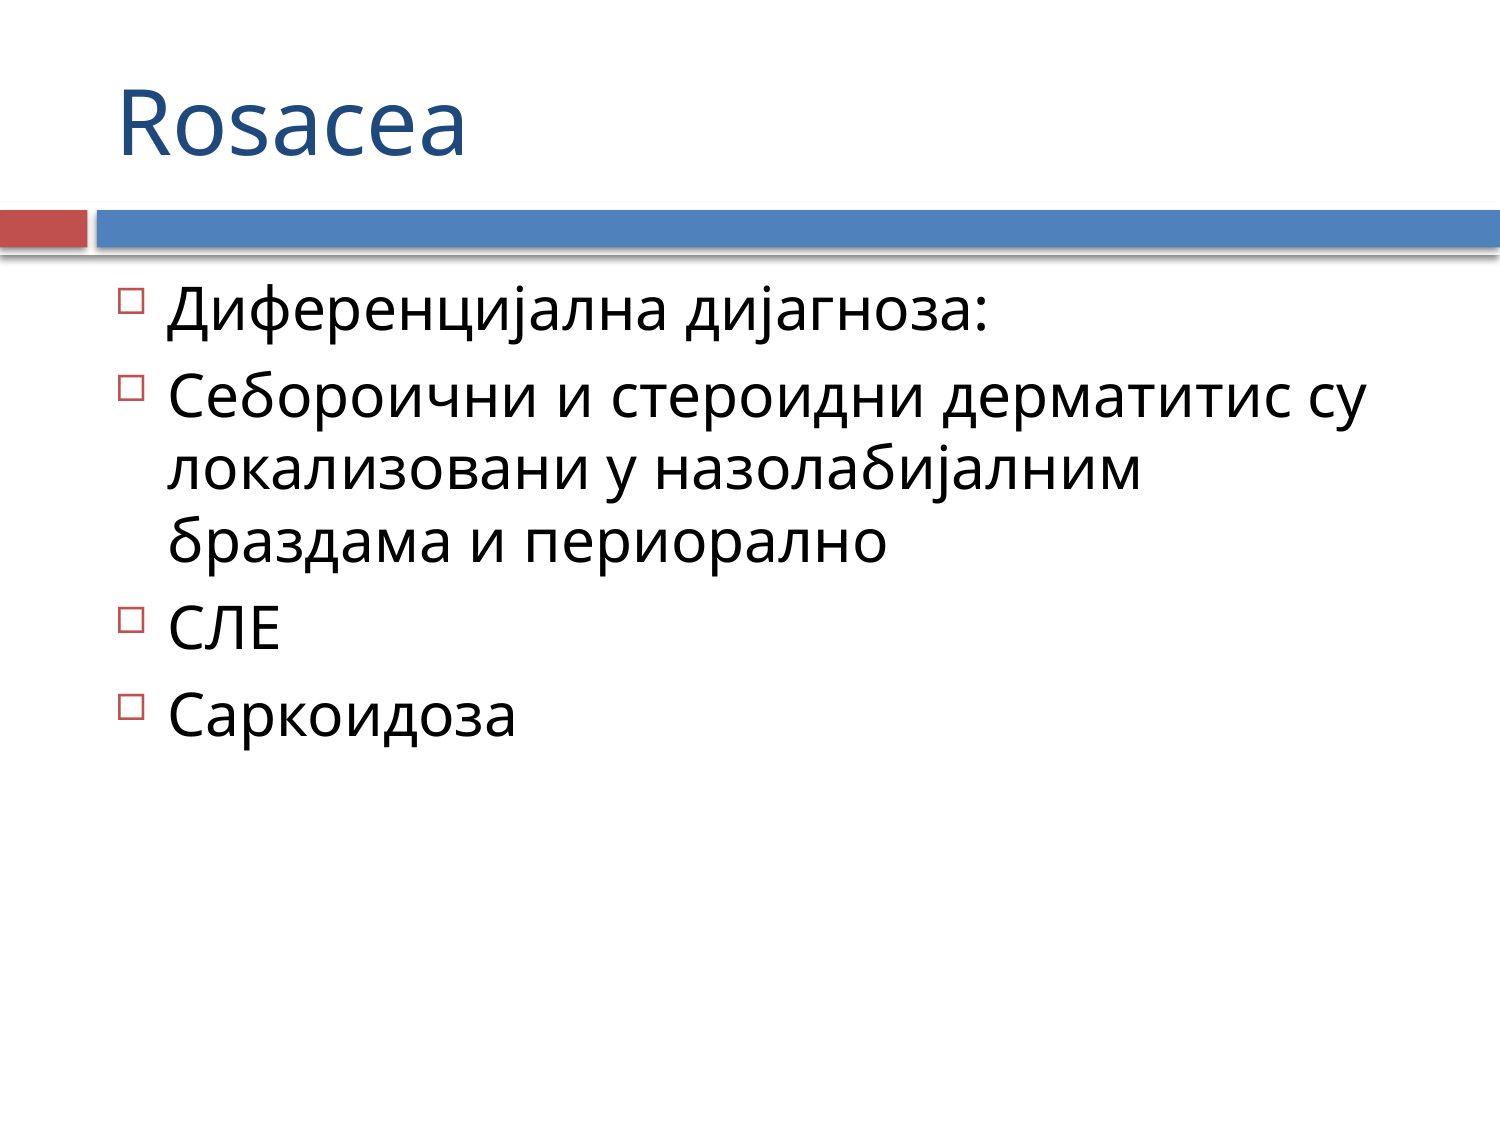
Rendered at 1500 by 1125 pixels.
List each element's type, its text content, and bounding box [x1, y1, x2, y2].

list Диференцијална дијагноза: Себороични и стероидни дерматитис су локализовани у назолабијалним браздама и периорално СЛЕ Саркоидоза [100, 262, 1438, 1000]
title Rosacea [100, 37, 1438, 200]
